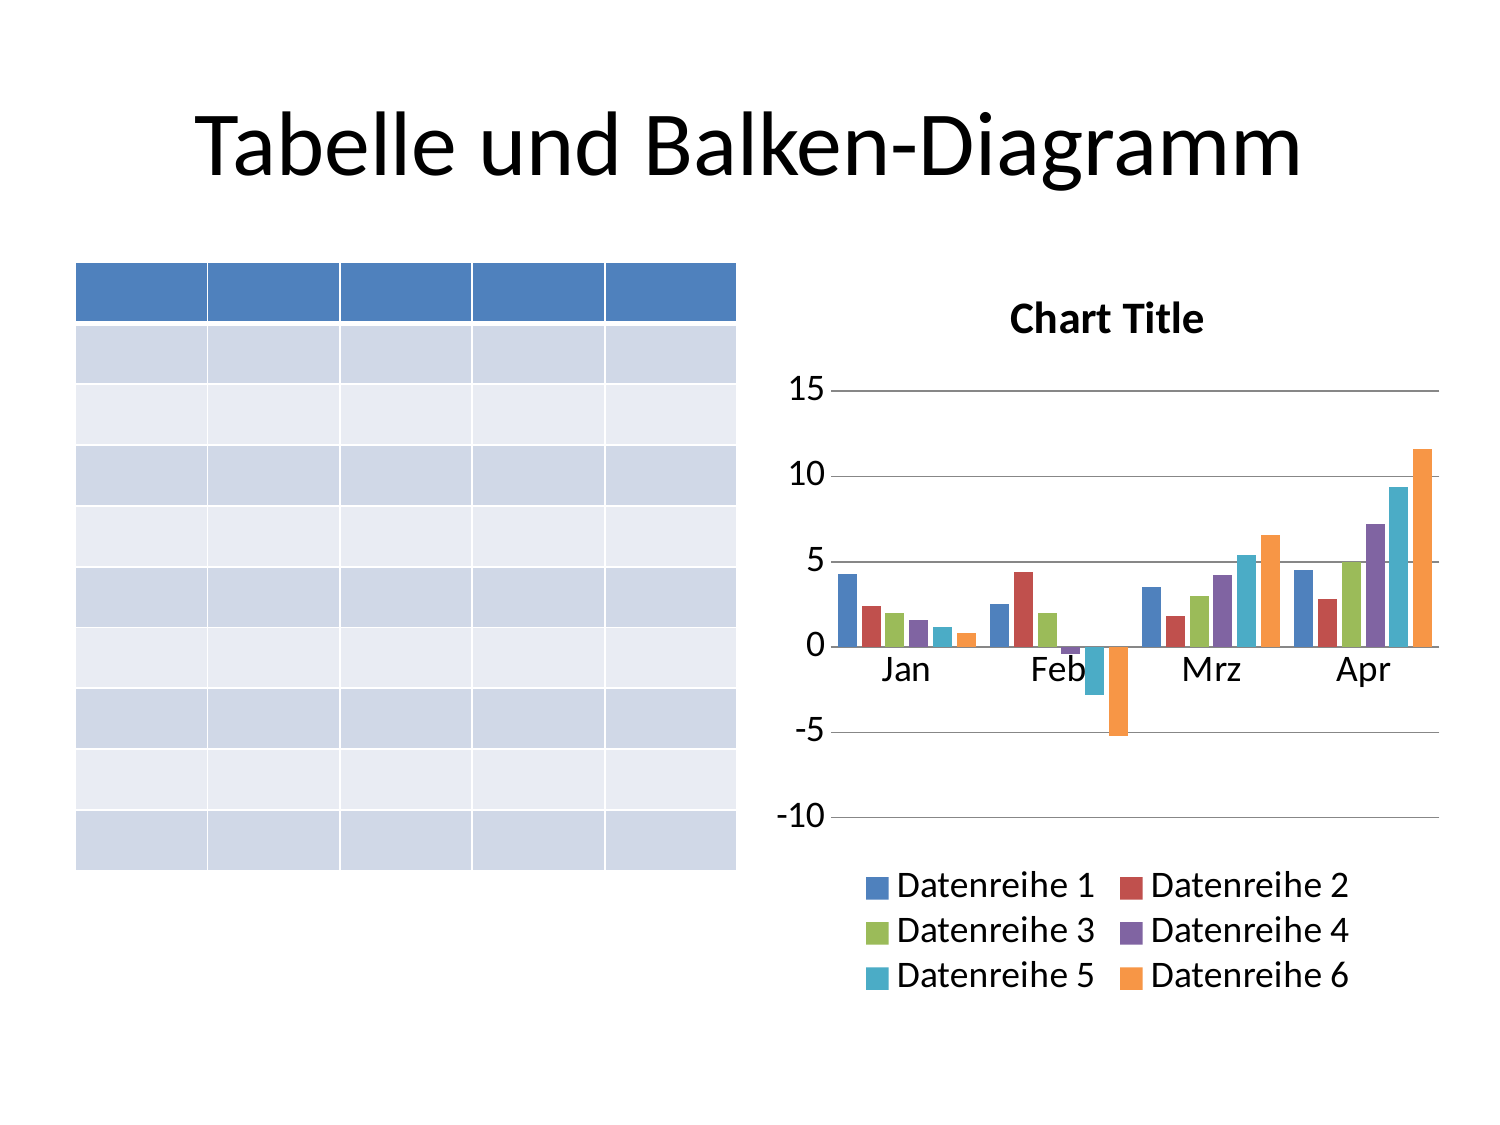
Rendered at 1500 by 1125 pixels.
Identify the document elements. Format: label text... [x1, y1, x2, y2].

table_cell [473, 446, 604, 505]
table_cell [208, 568, 339, 627]
table_cell [473, 750, 604, 809]
table_cell [341, 750, 471, 809]
table_cell [473, 689, 604, 748]
table_cell [473, 628, 604, 687]
table_cell [76, 811, 207, 870]
table_cell [341, 811, 471, 870]
table_cell [76, 326, 207, 383]
table_header [473, 263, 604, 321]
chart [762, 262, 1454, 1006]
table_header [208, 263, 339, 321]
table_cell [606, 689, 736, 748]
table_cell [606, 811, 736, 870]
table_cell [76, 628, 207, 687]
table_cell [208, 628, 339, 687]
table_cell [606, 446, 736, 505]
table_cell [606, 507, 736, 566]
table_cell [208, 750, 339, 809]
table_cell [606, 385, 736, 444]
table_cell [76, 385, 207, 444]
table_cell [341, 385, 471, 444]
table_cell [208, 811, 339, 870]
table_cell [606, 326, 736, 383]
table_cell [606, 568, 736, 627]
table_header [76, 263, 207, 321]
table_cell [606, 628, 736, 687]
table_cell [473, 507, 604, 566]
table_cell [473, 385, 604, 444]
table_cell [208, 326, 339, 383]
table_cell [341, 446, 471, 505]
table_cell [473, 568, 604, 627]
table_header [341, 263, 471, 321]
table_cell [341, 326, 471, 383]
table_cell [341, 628, 471, 687]
table_cell [208, 689, 339, 748]
table_cell [76, 507, 207, 566]
table_cell [76, 446, 207, 505]
table_cell [76, 750, 207, 809]
table_cell [341, 689, 471, 748]
table_cell [208, 385, 339, 444]
title Tabelle und Balken-Diagramm [75, 45, 1425, 233]
table_cell [76, 689, 207, 748]
table_header [606, 263, 736, 321]
table_cell [208, 446, 339, 505]
table_cell [341, 568, 471, 627]
table_cell [473, 811, 604, 870]
table_cell [208, 507, 339, 566]
table_cell [606, 750, 736, 809]
table_cell [341, 507, 471, 566]
table_cell [473, 326, 604, 383]
table_cell [76, 568, 207, 627]
